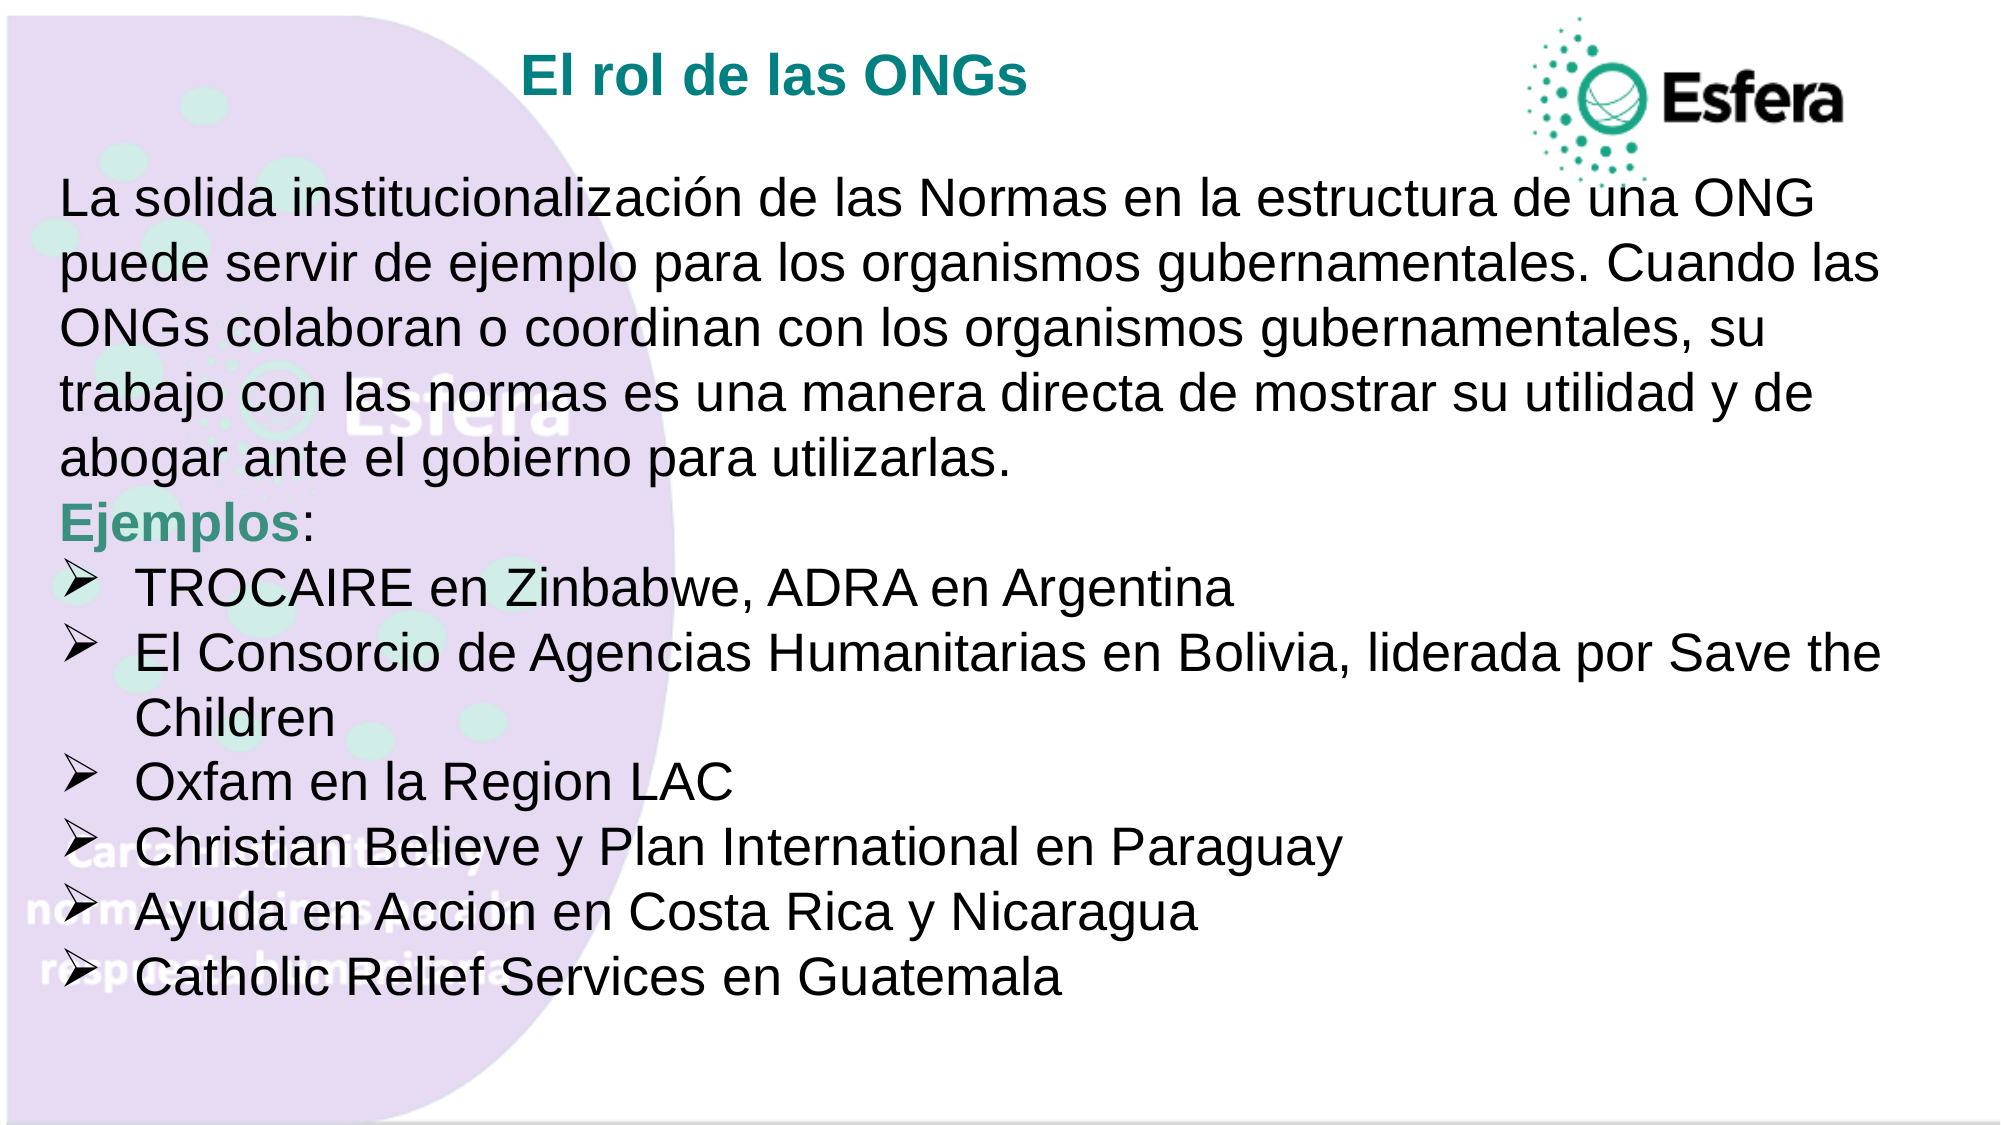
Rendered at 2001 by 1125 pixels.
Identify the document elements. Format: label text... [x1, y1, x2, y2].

text_box La solida institucionalización de las Normas en la estructura de una ONG puede servir de ejemplo para los organismos gubernamentales. Cuando las ONGs colaboran o coordinan con los organismos gubernamentales, su trabajo con las normas es una manera directa de mostrar su utilidad y de abogar ante el gobierno para utilizarlas. Ejemplos: TROCAIRE en Zinbabwe, ADRA en Argentina El Consorcio de Agencias Humanitarias en Bolivia, liderada por Save the Children Oxfam en la Region LAC Christian Believe y Plan International en Paraguay Ayuda en Accion en Costa Rica y Nicaragua Catholic Relief Services en Guatemala [44, 154, 1903, 1079]
text_box El rol de las ONGs [44, 38, 1506, 131]
picture [0, 0, 2001, 1125]
